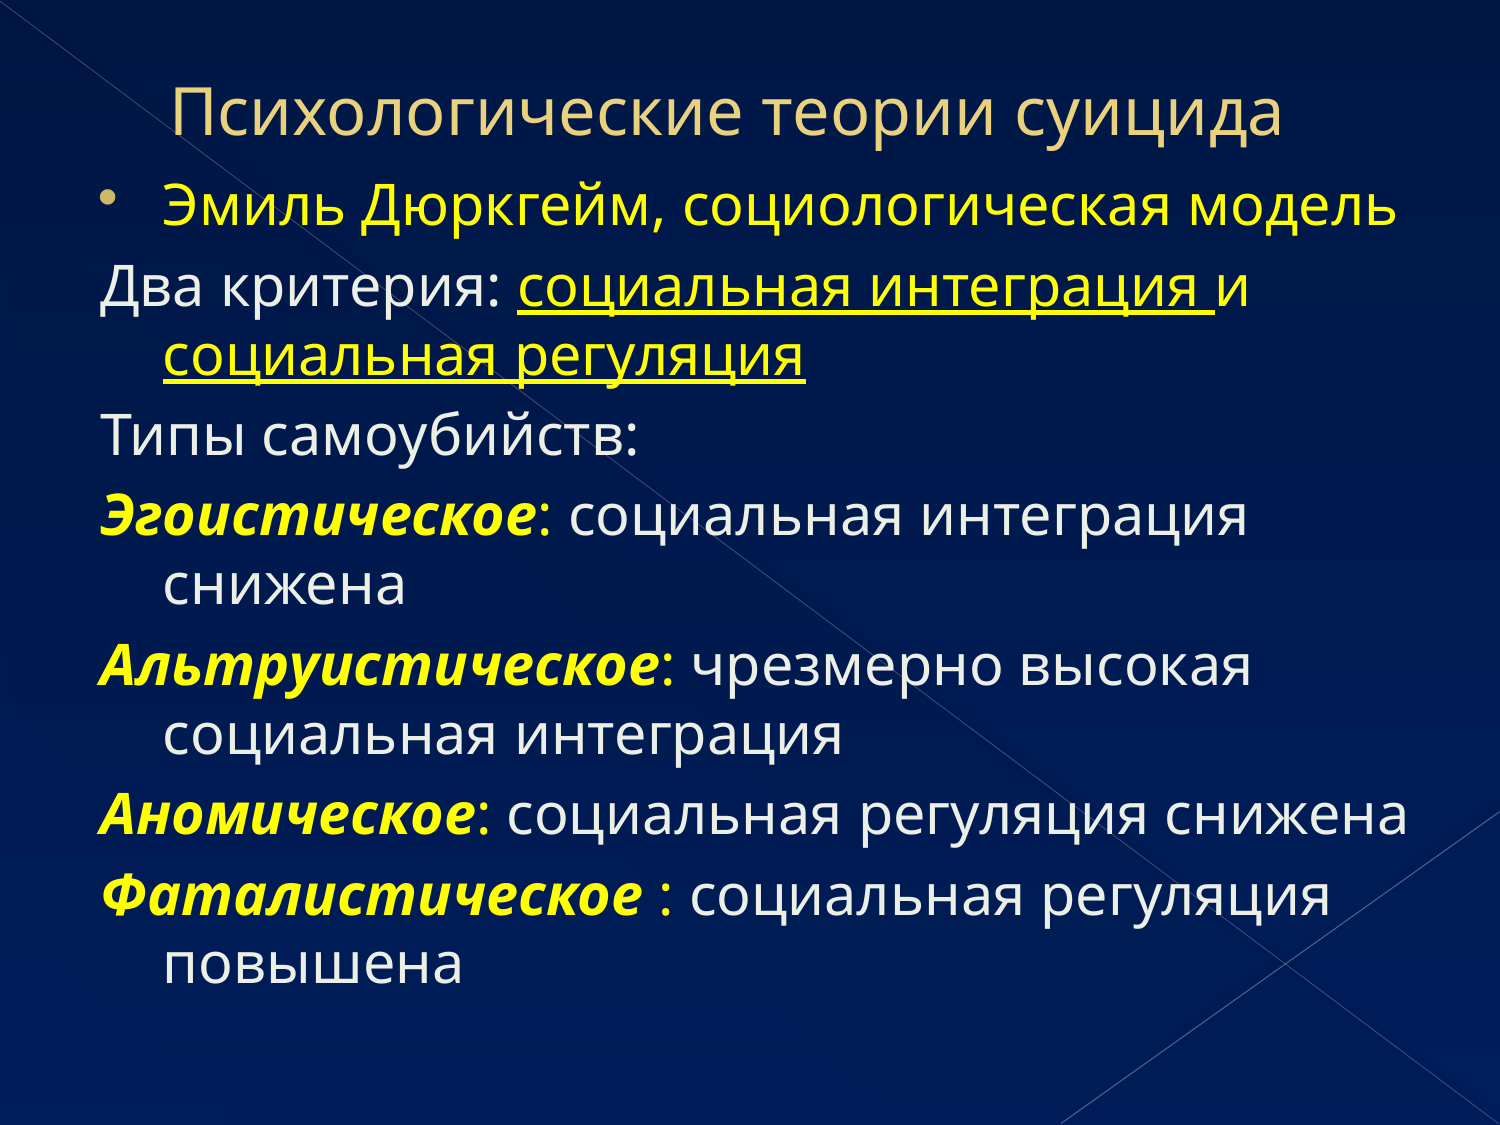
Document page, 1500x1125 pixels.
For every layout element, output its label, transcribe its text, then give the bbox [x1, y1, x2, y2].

list Эмиль Дюркгейм, социологическая модель Два критерия: социальная интеграция и социальная регуляция Типы самоубийств: Эгоистическое: социальная интеграция снижена Альтруистическое: чрезмерно высокая социальная интеграция Аномическое: социальная регуляция снижена Фаталистическое : социальная регуляция повышена [75, 160, 1425, 1059]
title Психологические теории суицида [75, 43, 1425, 160]
